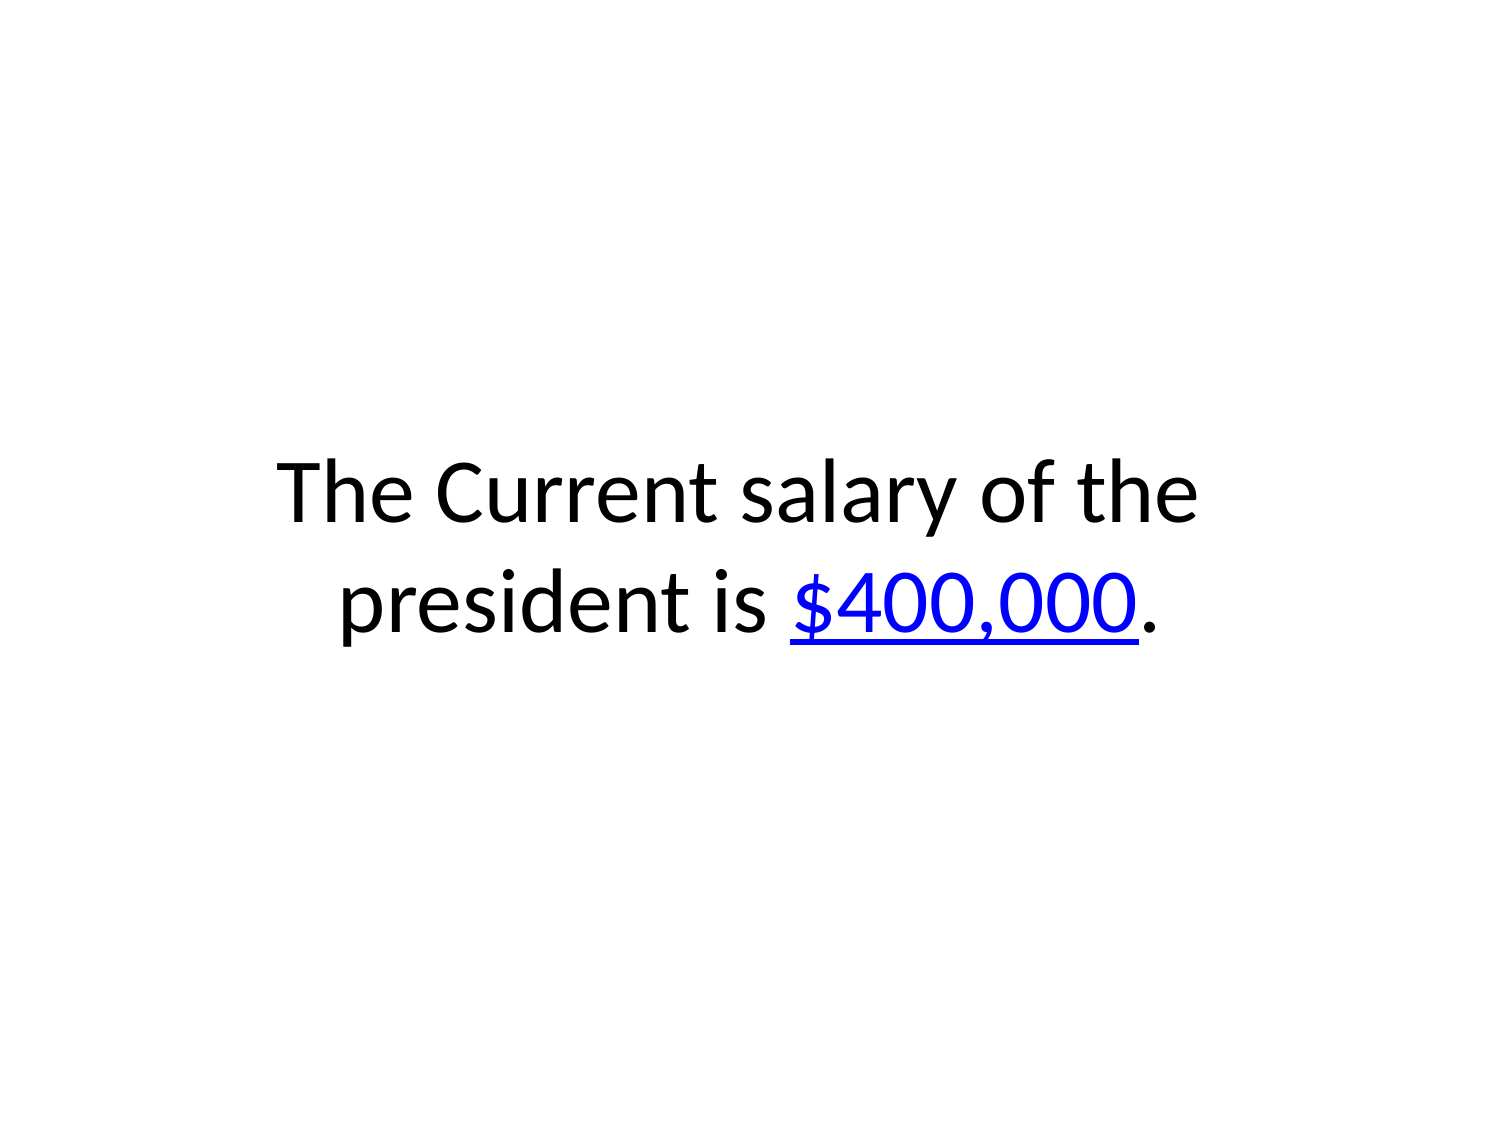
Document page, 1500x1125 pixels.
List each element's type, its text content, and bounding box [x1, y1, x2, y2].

title The Current salary of the president is $400,000. [74, 44, 1426, 1038]
